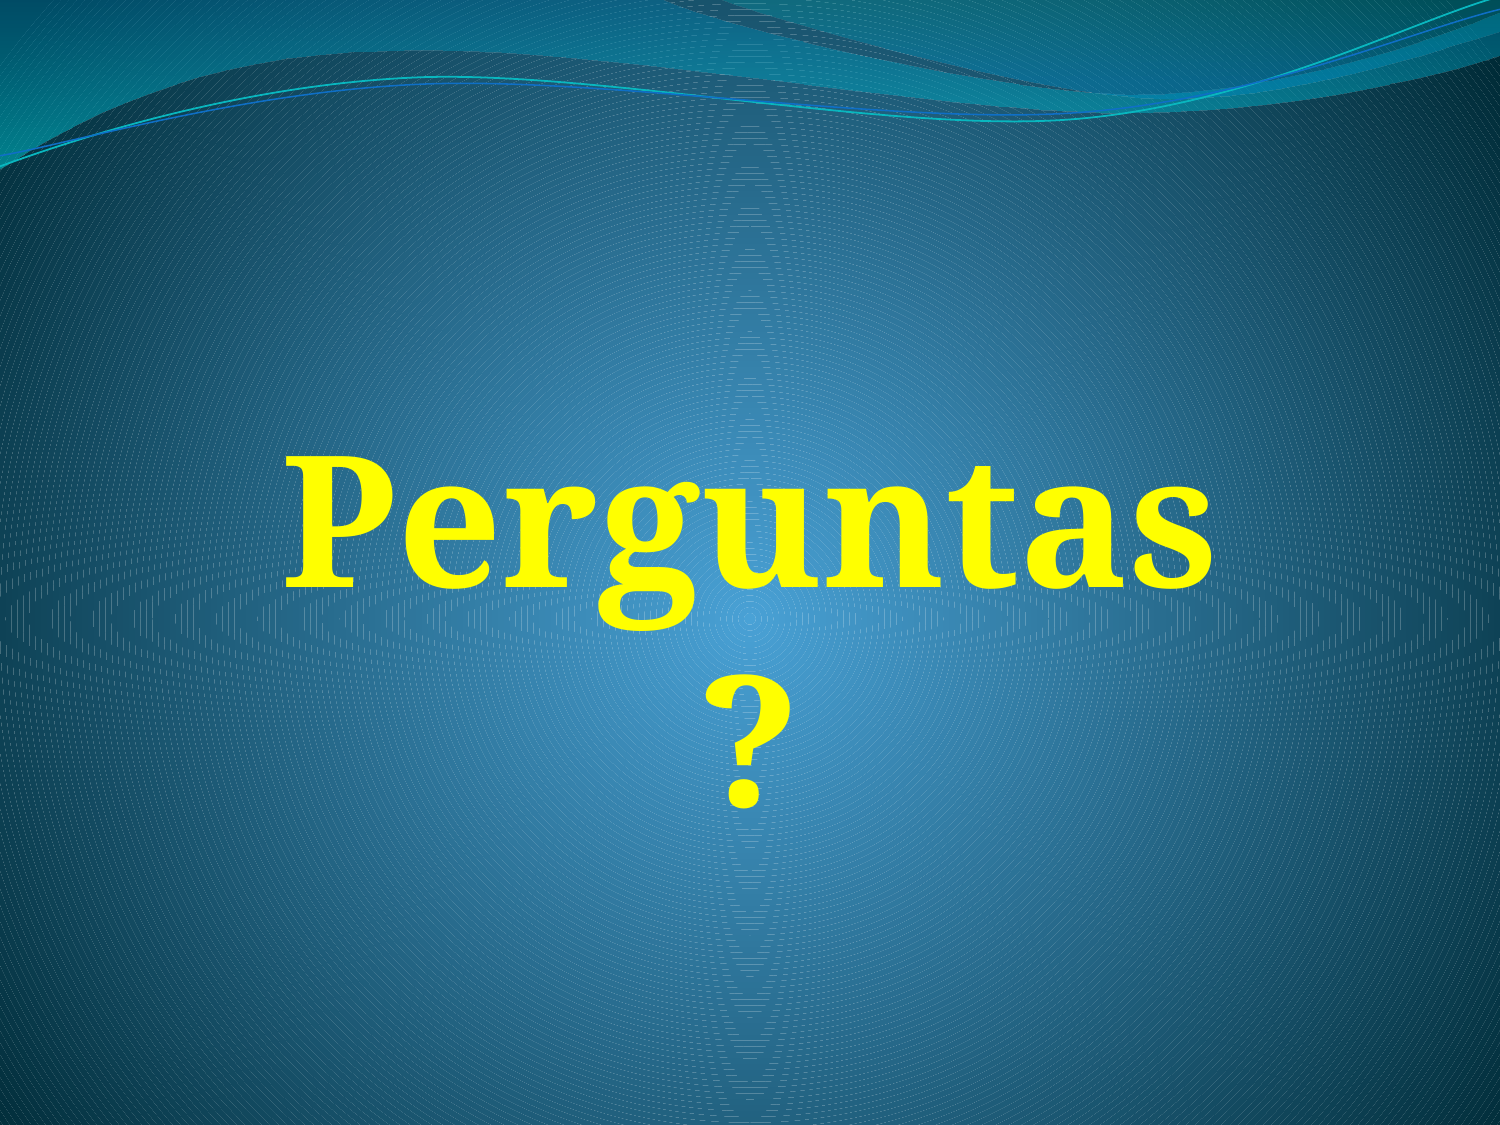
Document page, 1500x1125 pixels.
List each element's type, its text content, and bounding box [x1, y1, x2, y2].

text_box Perguntas ? [194, 397, 1306, 852]
